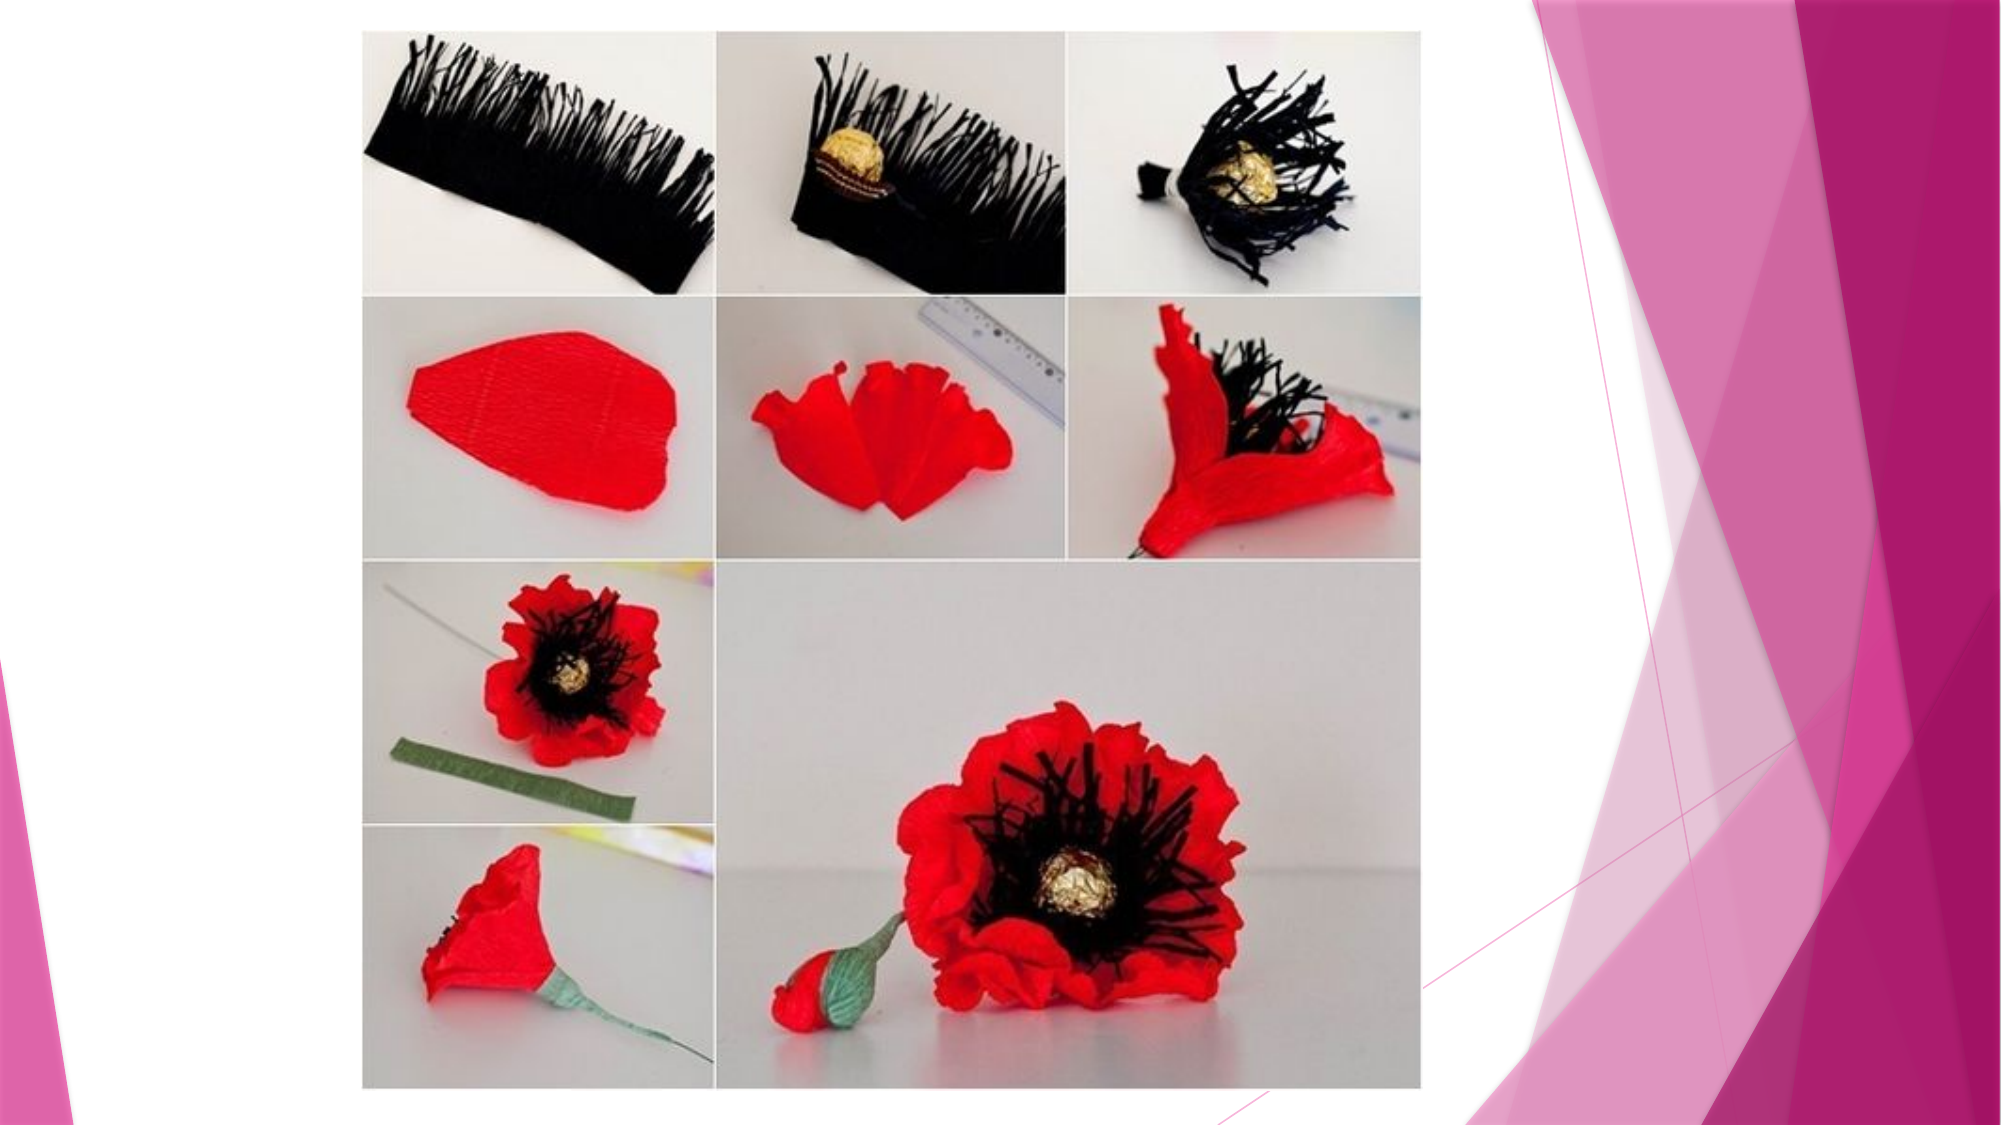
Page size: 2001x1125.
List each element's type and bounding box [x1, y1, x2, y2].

picture [361, 29, 1424, 1092]
